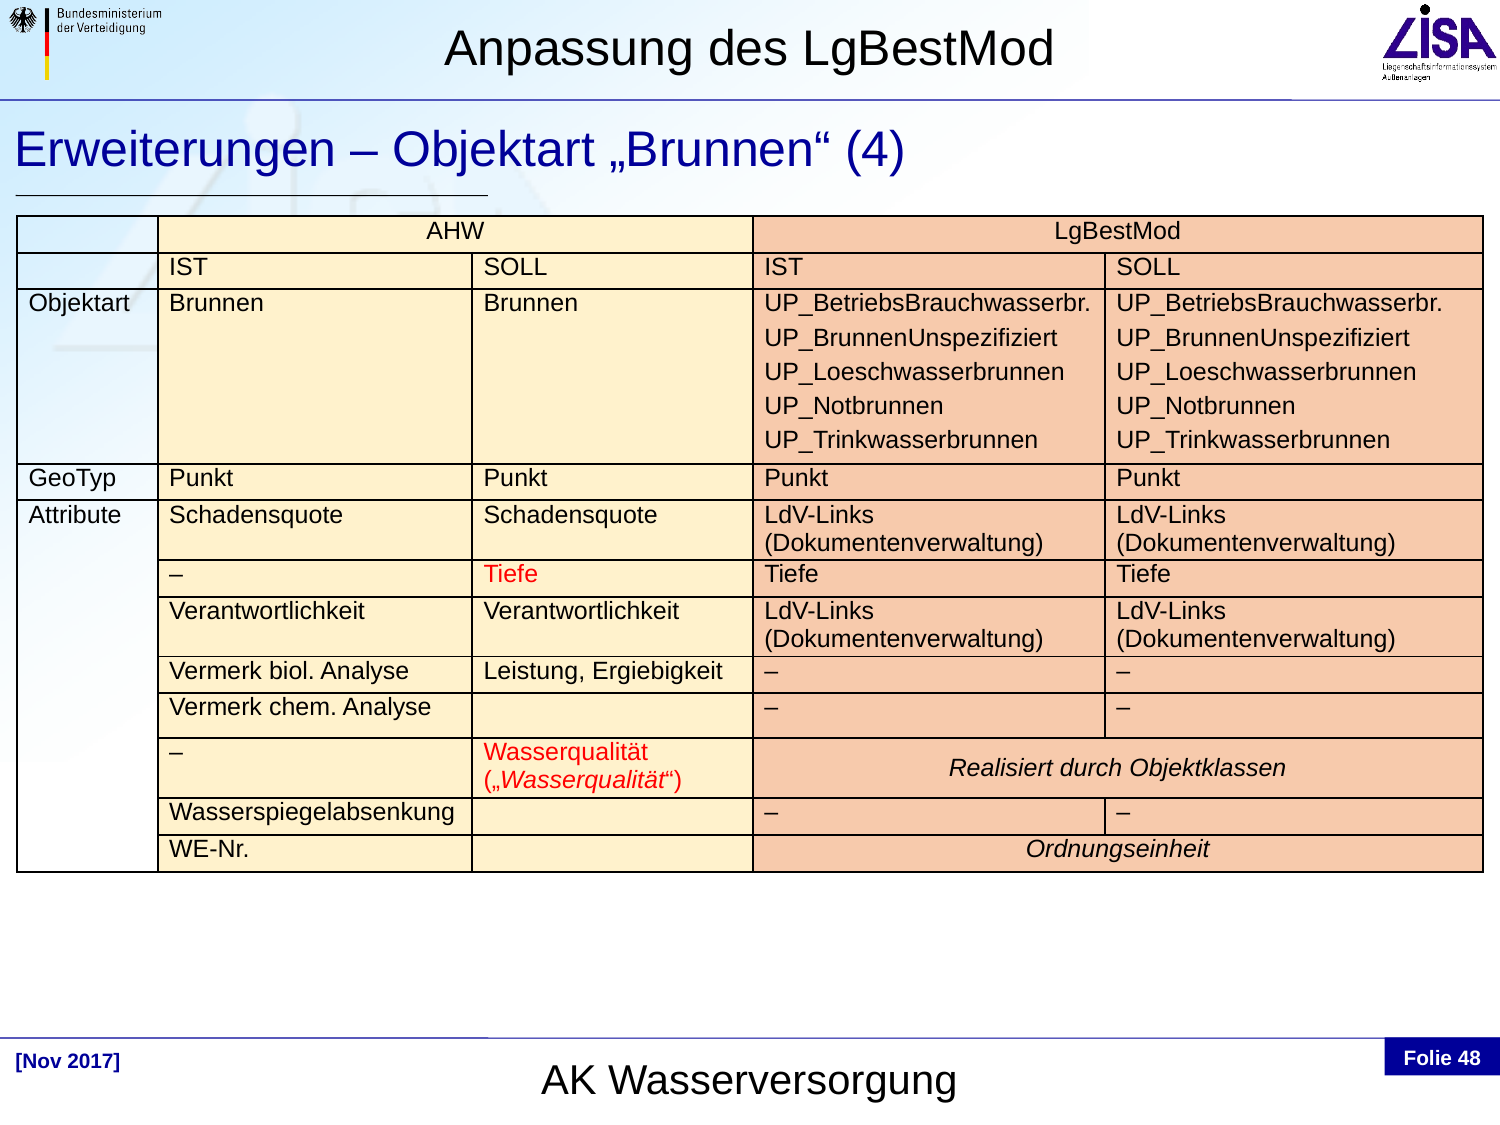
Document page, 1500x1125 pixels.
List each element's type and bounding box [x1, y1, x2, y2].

table_cell [18, 465, 157, 499]
table_cell [1106, 465, 1482, 499]
picture [0, 184, 1089, 762]
table_cell [754, 501, 1104, 559]
table_cell [1106, 290, 1482, 463]
table_cell [754, 465, 1104, 499]
table_header [159, 217, 752, 252]
table_cell [159, 739, 471, 797]
table_cell [754, 836, 1482, 871]
table_cell [1106, 799, 1482, 834]
table_cell [159, 501, 471, 559]
table_cell [159, 254, 471, 288]
table_header [18, 217, 157, 252]
table_cell [159, 694, 471, 737]
table_cell [1106, 254, 1482, 288]
table_cell [159, 290, 471, 463]
table_cell [473, 598, 752, 656]
table_cell [473, 465, 752, 499]
table_cell [1106, 598, 1482, 656]
table_cell [473, 501, 752, 559]
table_cell [754, 254, 1104, 288]
table_cell [473, 694, 752, 737]
table_cell [159, 836, 471, 871]
text_box [0, 108, 1500, 184]
table_cell [754, 561, 1104, 596]
table_cell [1106, 657, 1482, 692]
table_cell [159, 657, 471, 692]
table_cell [1106, 501, 1482, 559]
table_cell [473, 561, 752, 596]
table_cell [754, 657, 1104, 692]
table_cell [754, 694, 1104, 737]
table_cell [159, 598, 471, 656]
table_cell [754, 290, 1104, 463]
table_cell [18, 254, 157, 288]
table_cell [473, 836, 752, 871]
table_cell [473, 799, 752, 834]
table_cell [1106, 561, 1482, 596]
table_cell [754, 739, 1482, 797]
table_cell [18, 501, 157, 871]
table_cell [754, 799, 1104, 834]
table_cell [754, 598, 1104, 656]
table_cell [473, 739, 752, 797]
table_cell [159, 465, 471, 499]
table_header [754, 217, 1482, 252]
picture [0, 0, 1089, 99]
table_cell [159, 799, 471, 834]
picture [1382, 3, 1497, 83]
picture [0, 101, 1089, 108]
table_cell [473, 254, 752, 288]
table_cell [473, 657, 752, 692]
table_cell [18, 290, 157, 463]
table_cell [159, 561, 471, 596]
table_cell [1106, 694, 1482, 737]
table_cell [473, 290, 752, 463]
